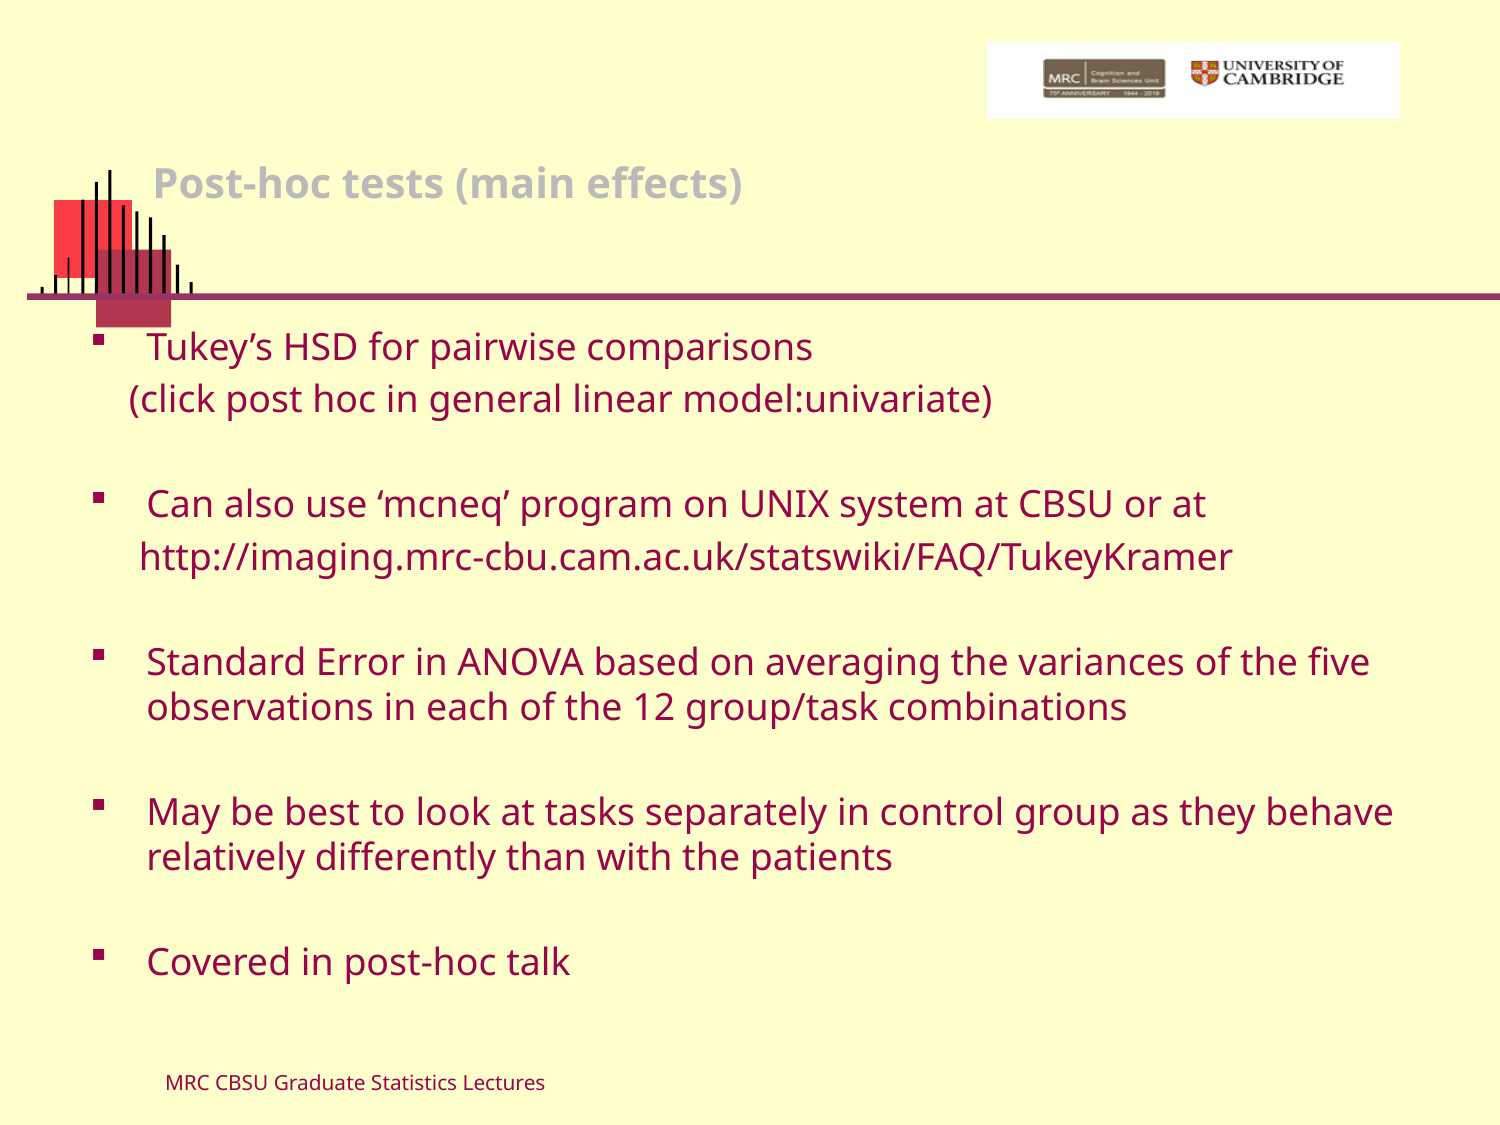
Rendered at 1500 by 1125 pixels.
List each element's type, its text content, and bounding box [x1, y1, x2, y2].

footer MRC CBSU Graduate Statistics Lectures [149, 1062, 988, 1101]
title Post-hoc tests (main effects) [137, 137, 988, 233]
list Tukey’s HSD for pairwise comparisons (click post hoc in general linear model:univariate) Can also use ‘mcneq’ program on UNIX system at CBSU or at http://imaging.mrc-cbu.cam.ac.uk/statswiki/FAQ/TukeyKramer Standard Error in ANOVA based on averaging the variances of the five observations in each of the 12 group/task combinations May be best to look at tasks separately in control group as they behave relatively differently than with the patients Covered in post-hoc talk [75, 262, 1425, 1038]
picture [987, 42, 1400, 119]
